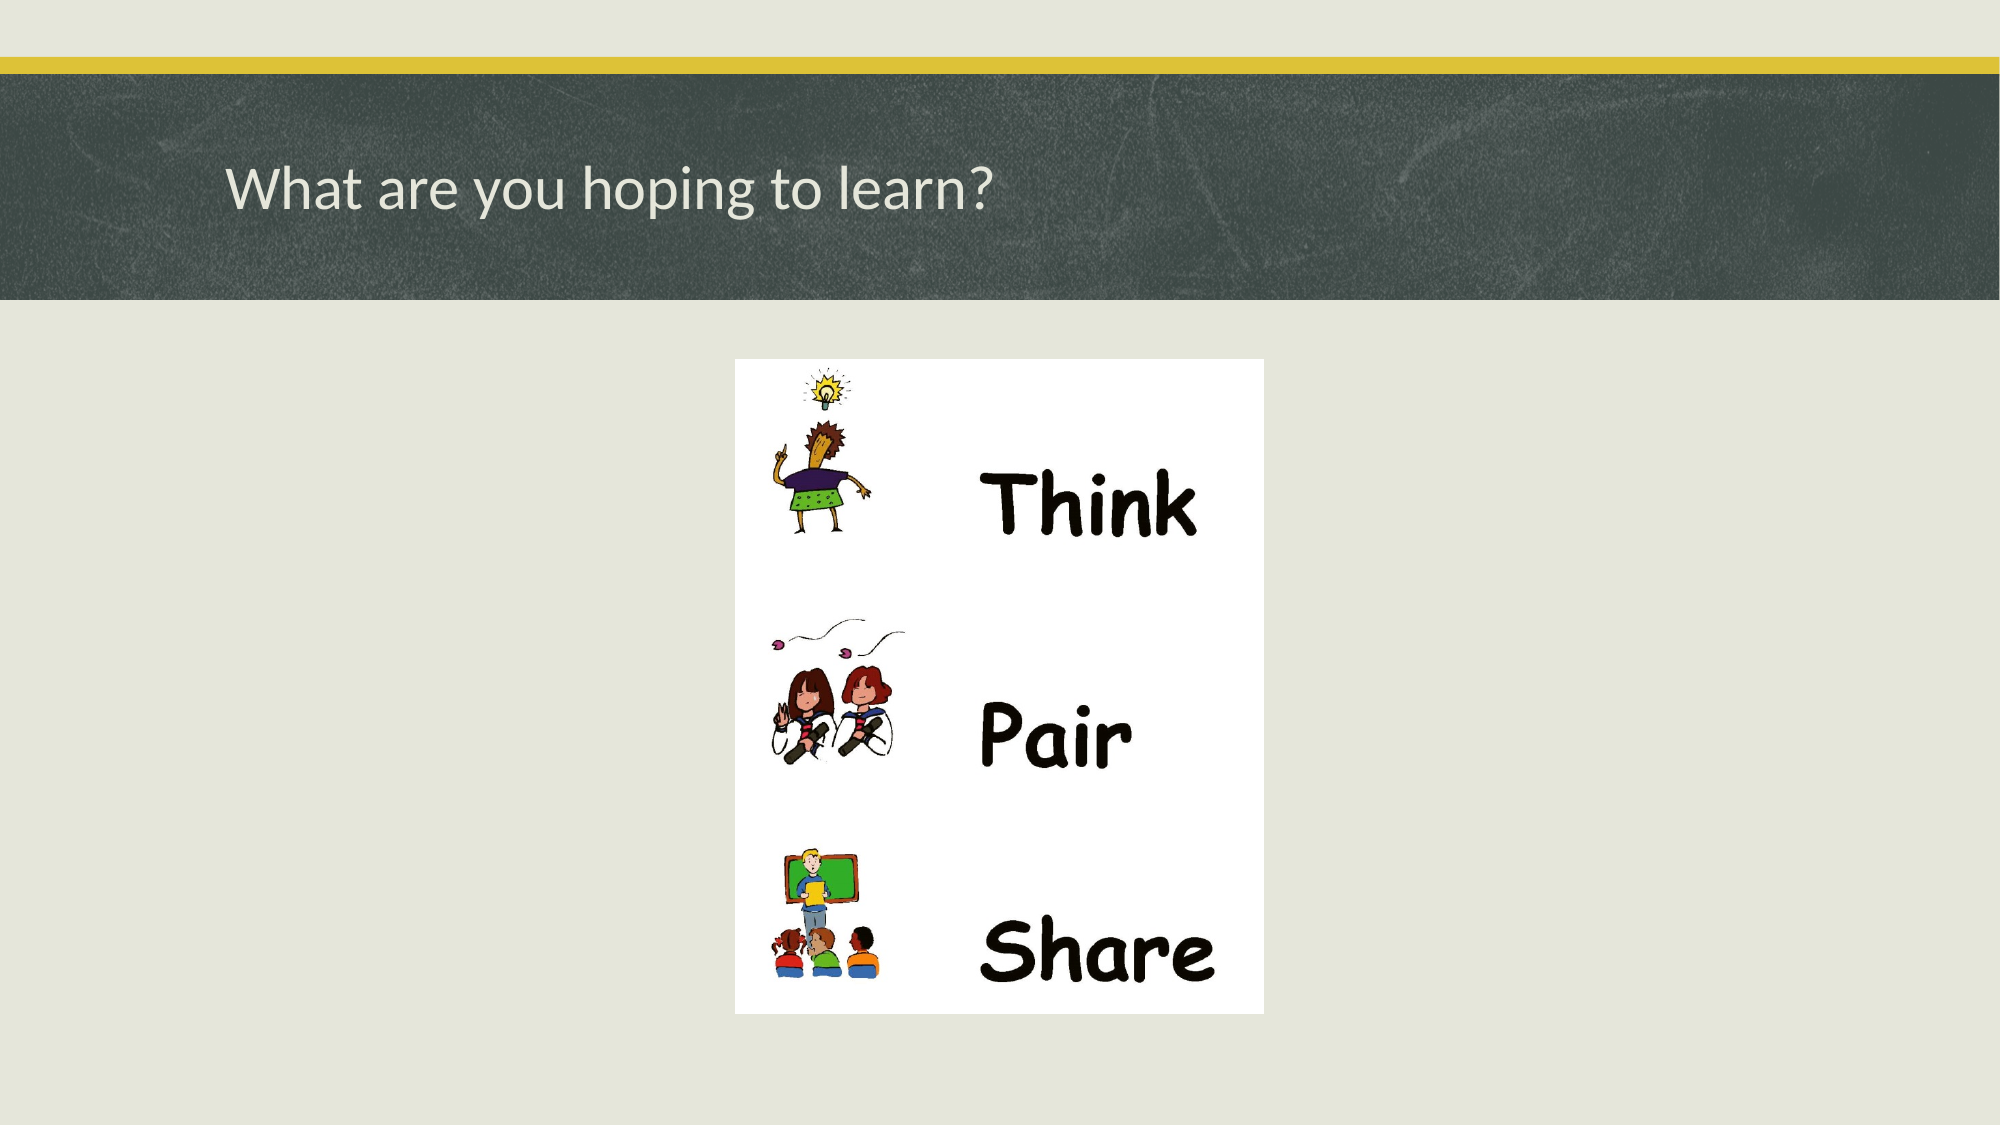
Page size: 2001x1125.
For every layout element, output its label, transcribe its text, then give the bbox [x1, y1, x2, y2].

picture [0, 74, 2000, 300]
title What are you hoping to learn? [210, 76, 1790, 300]
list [735, 359, 1264, 1014]
